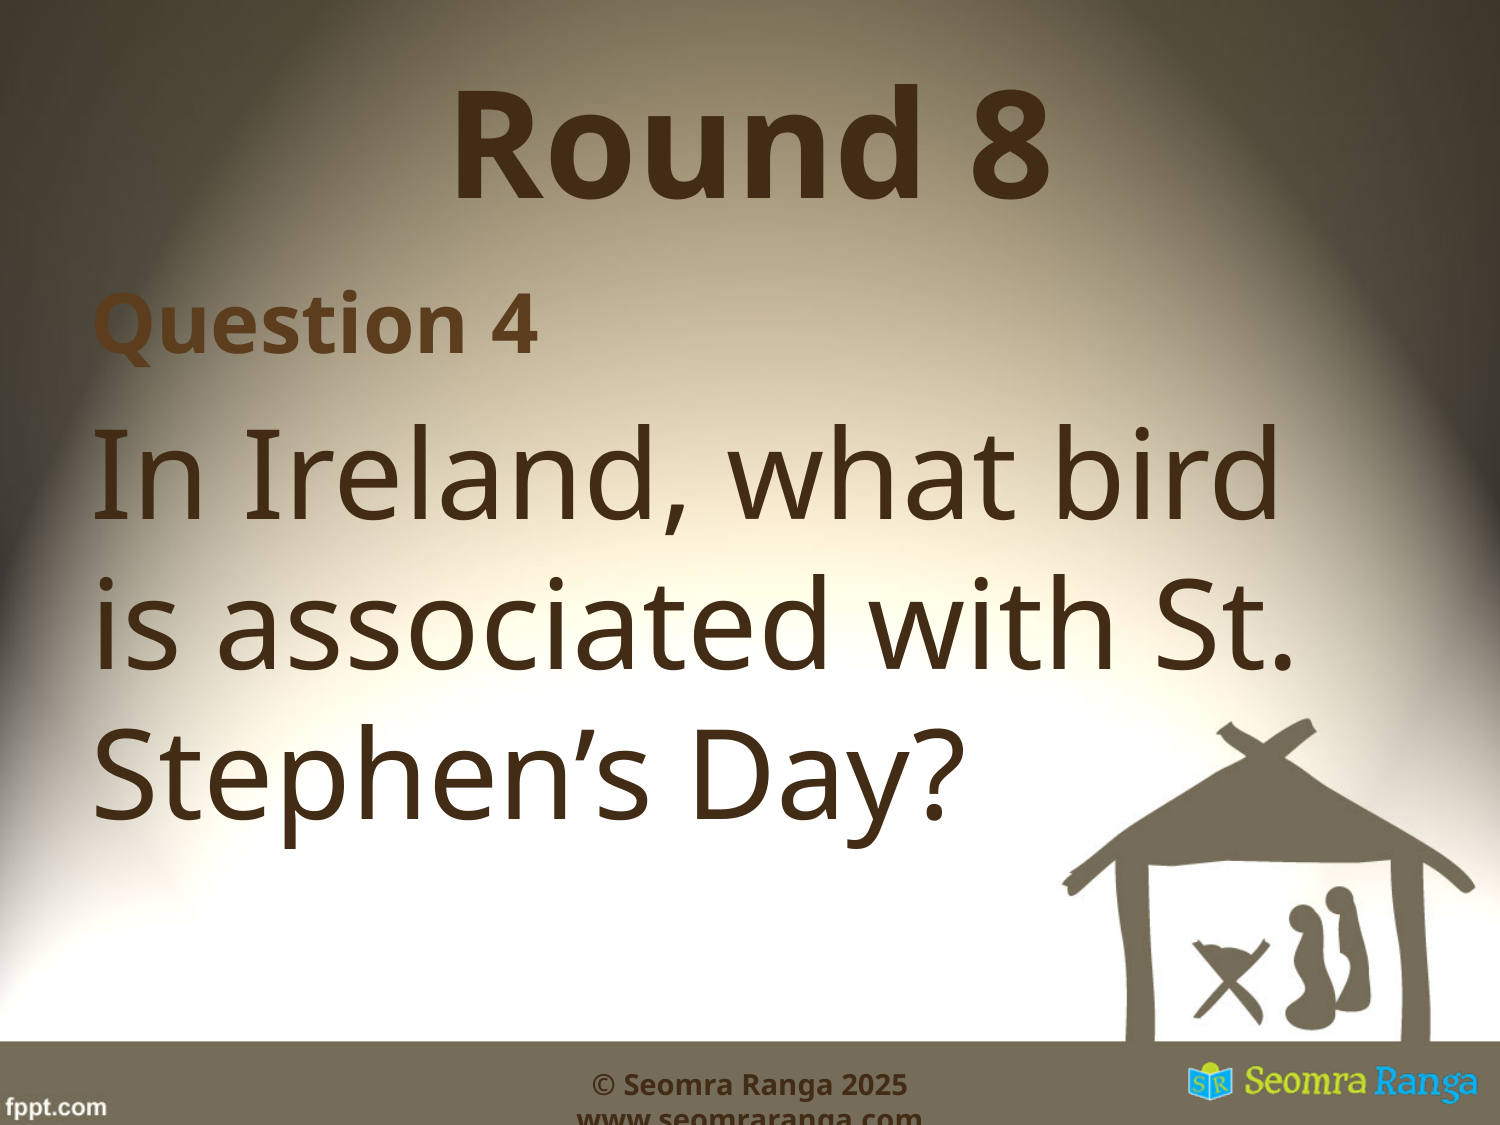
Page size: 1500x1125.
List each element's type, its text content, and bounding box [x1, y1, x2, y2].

list Question 4 In Ireland, what bird is associated with St. Stephen’s Day? [75, 262, 1425, 1005]
text_box © Seomra Ranga 2025 www.seomraranga.com [401, 1058, 1099, 1125]
picture [0, 0, 1500, 1125]
title Round 8 [75, 45, 1425, 233]
